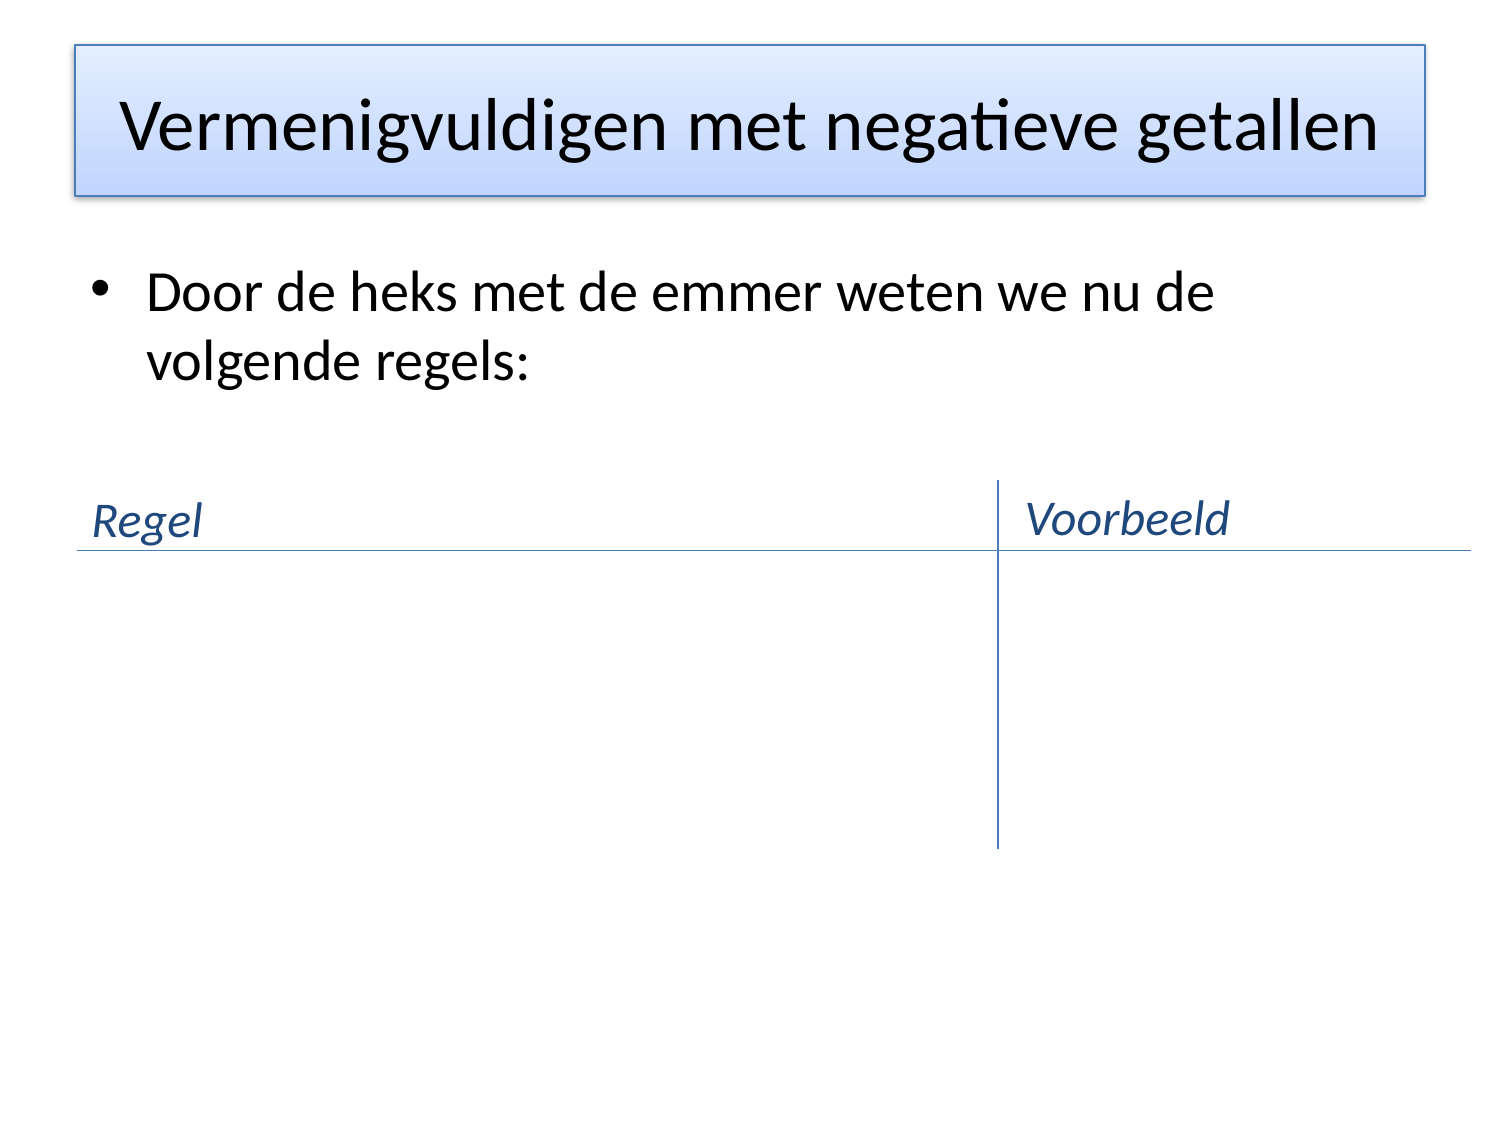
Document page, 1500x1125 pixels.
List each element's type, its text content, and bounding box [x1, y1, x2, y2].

text_box Regel [76, 479, 455, 550]
text_box Voorbeeld [1009, 477, 1388, 549]
title Vermenigvuldigen met negatieve getallen [74, 44, 1426, 197]
